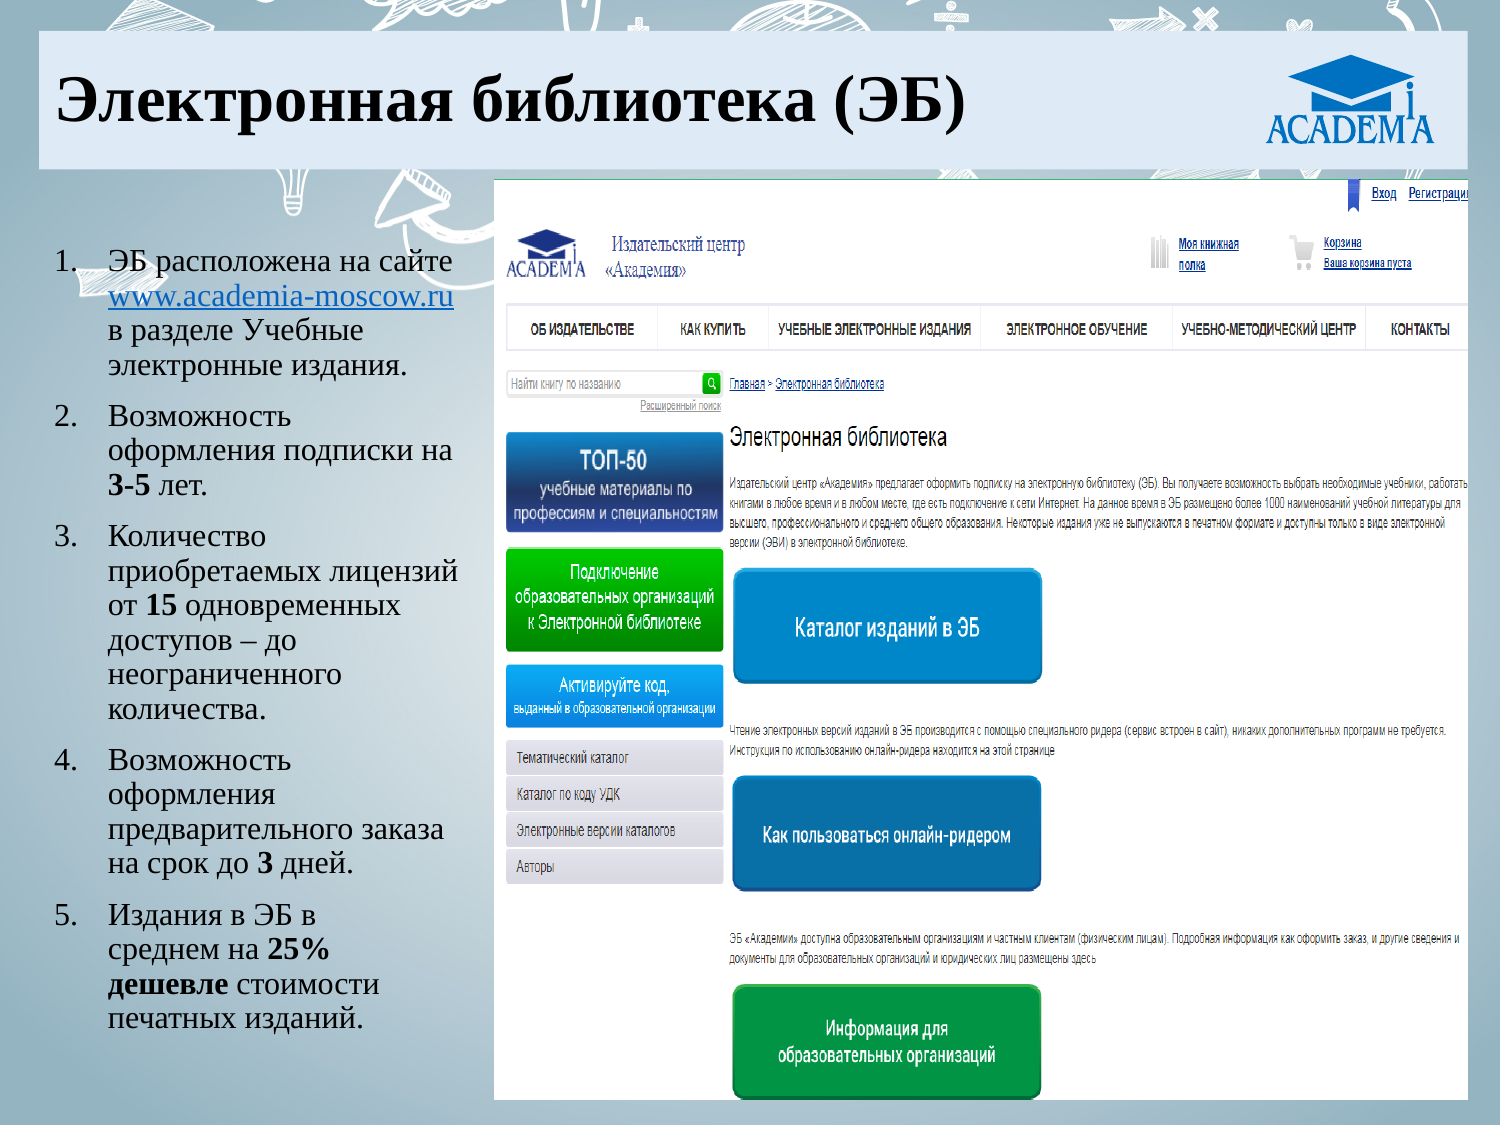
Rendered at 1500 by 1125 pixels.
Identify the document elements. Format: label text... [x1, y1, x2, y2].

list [494, 179, 1468, 1100]
picture [0, 0, 1500, 1125]
text_box ЭБ расположена на сайте www.academia-moscow.ru в разделе Учебные электронные издания. Возможность оформления подписки на 3-5 лет. Количество приобретаемых лицензий от 15 одновременных доступов – до неограниченного количества. Возможность оформления предварительного заказа на срок до 3 дней. Издания в ЭБ в среднем на 25% дешевле стоимости печатных изданий. [39, 179, 476, 1088]
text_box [1265, 54, 1435, 144]
title Электронная библиотека (ЭБ) [39, 30, 1468, 170]
